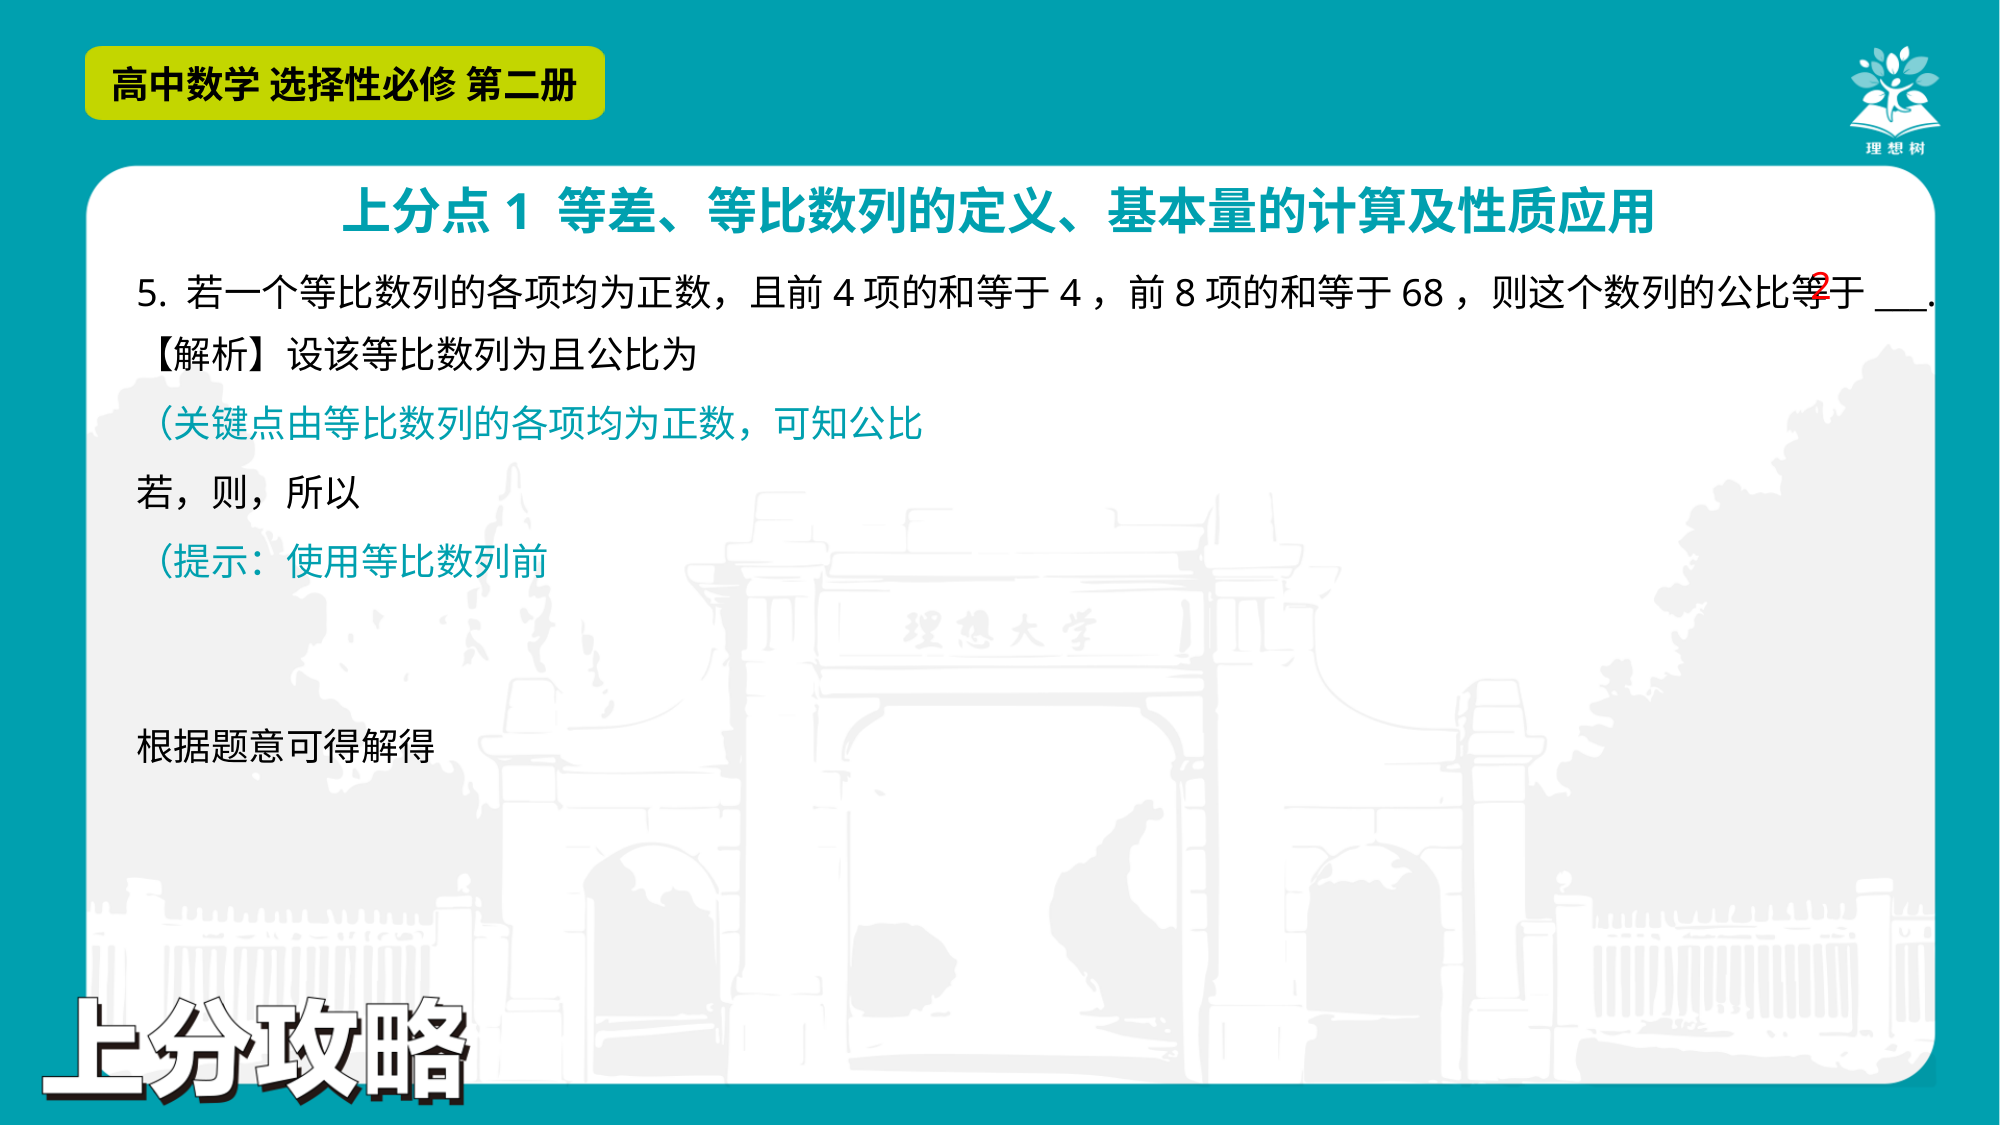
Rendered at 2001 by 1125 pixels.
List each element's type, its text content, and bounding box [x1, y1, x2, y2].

picture [0, 0, 2000, 1125]
text_box 2 [1796, 240, 1846, 301]
text_box 5. 若一个等比数列的各项均为正数，且前4项的和等于4，前8项的和等于68，则这个数列的公比等于___. [136, 247, 1879, 307]
